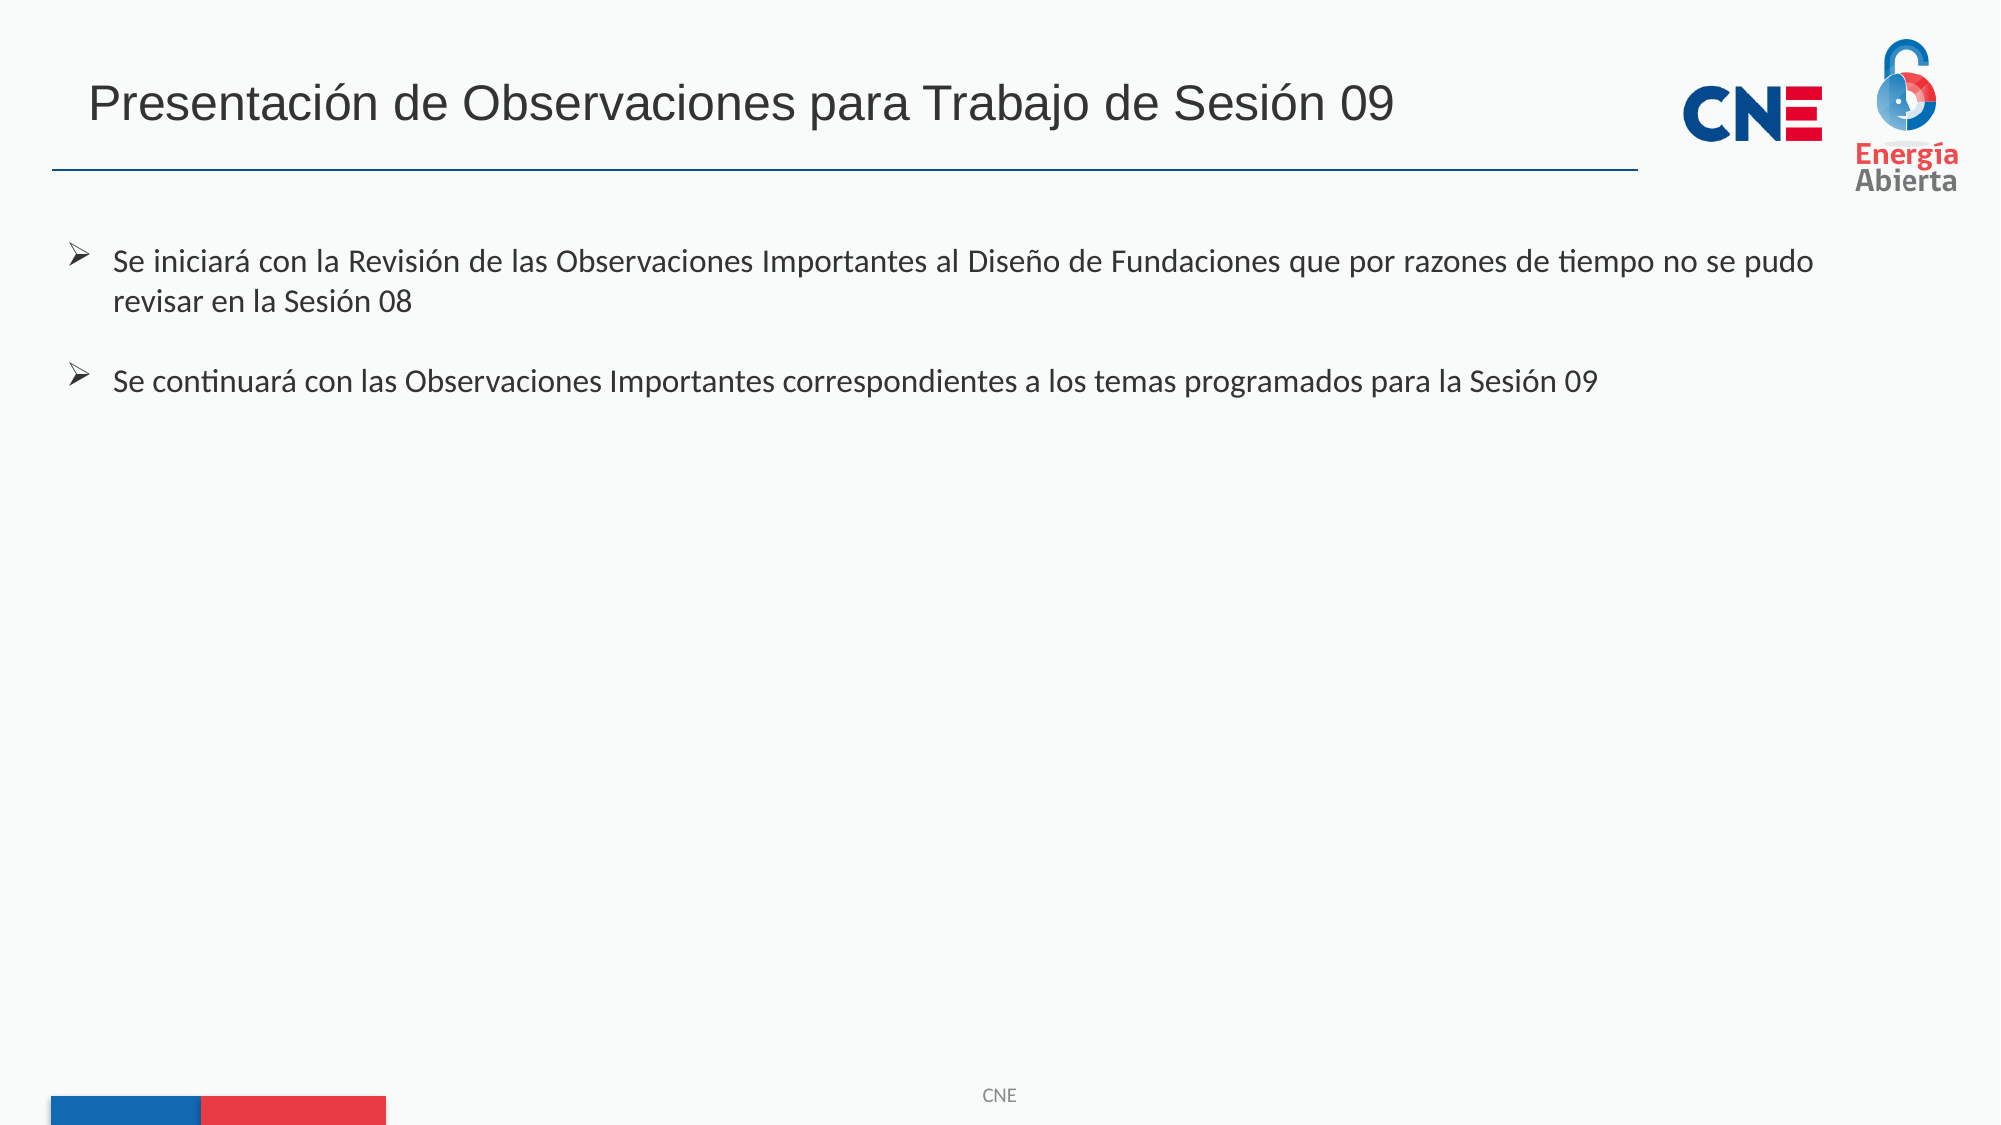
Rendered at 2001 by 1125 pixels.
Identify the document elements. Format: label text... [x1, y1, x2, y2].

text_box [51, 1096, 386, 1125]
picture [1672, 75, 1833, 152]
text_box Presentación de Observaciones para Trabajo de Sesión 09 [73, 63, 1412, 138]
picture [1852, 35, 1960, 193]
text_box Se iniciará con la Revisión de las Observaciones Importantes al Diseño de Fundaciones que por razones de tiempo no se pudo revisar en la Sesión 08 Se continuará con las Observaciones Importantes correspondientes a los temas programados para la Sesión 09 [51, 231, 1832, 447]
text_box CNE [982, 1081, 1018, 1107]
